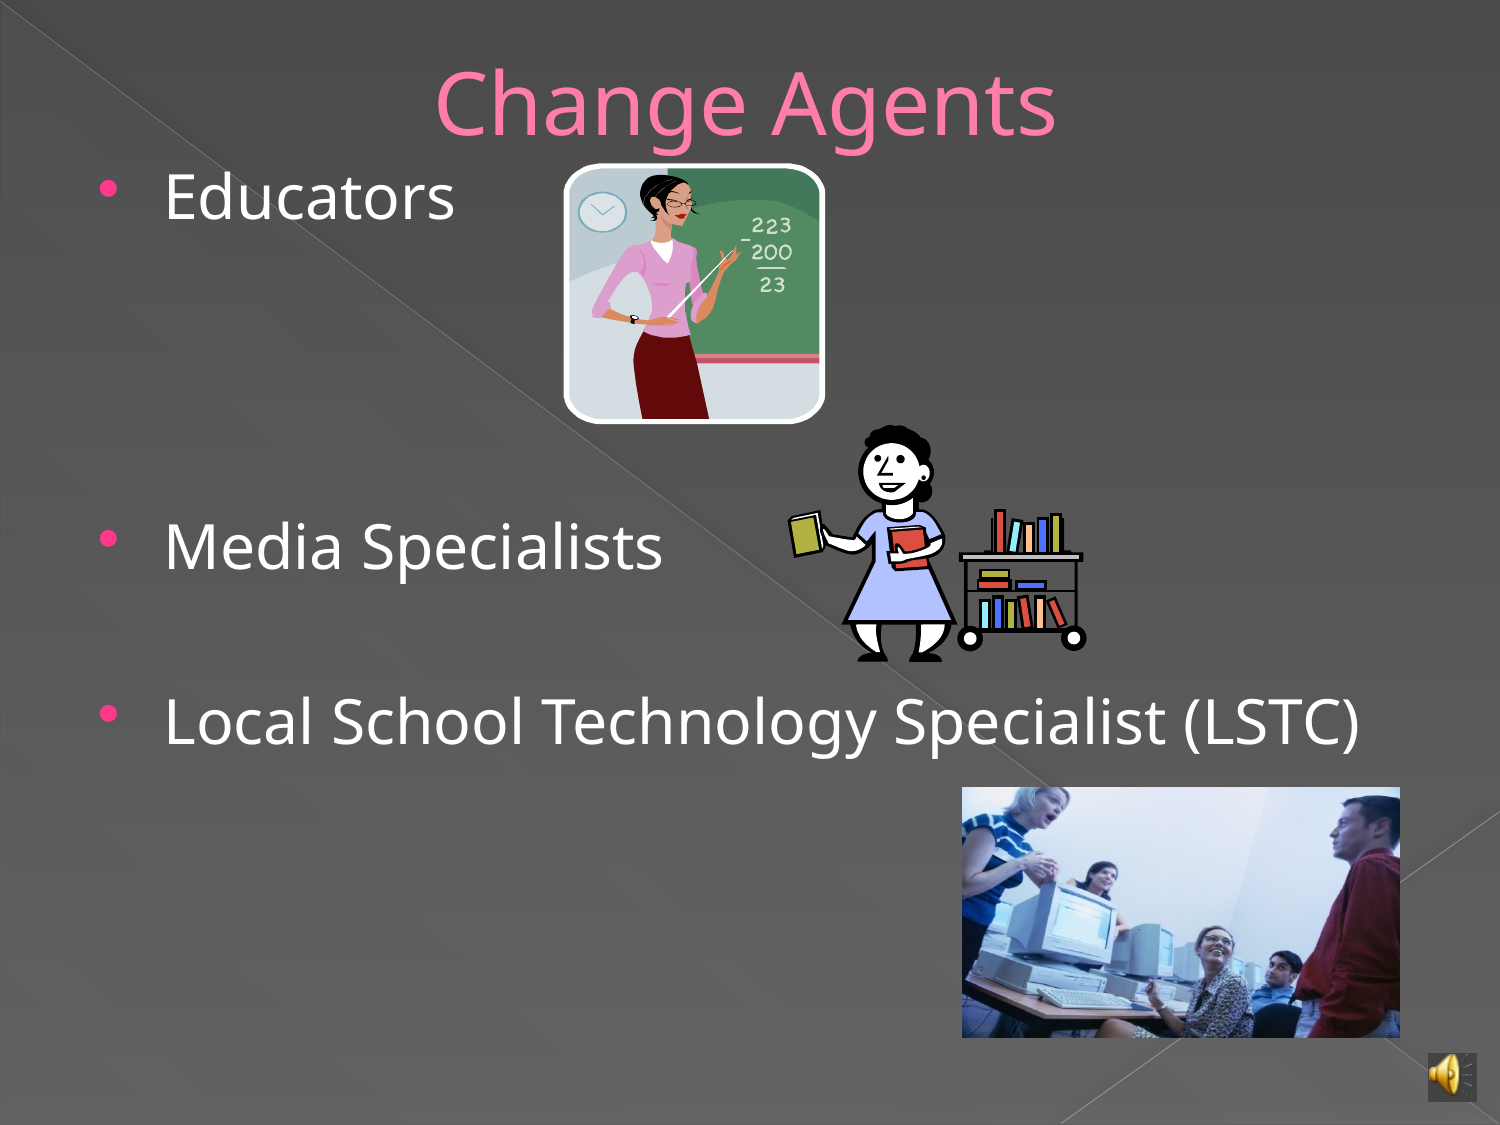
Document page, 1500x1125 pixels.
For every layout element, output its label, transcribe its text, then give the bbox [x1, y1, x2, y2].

title Change Agents [62, 37, 1350, 163]
picture [562, 162, 1087, 663]
picture [1427, 1052, 1478, 1103]
list Educators Media Specialists Local School Technology Specialist (LSTC) [75, 149, 1425, 1059]
picture [962, 787, 1401, 1038]
